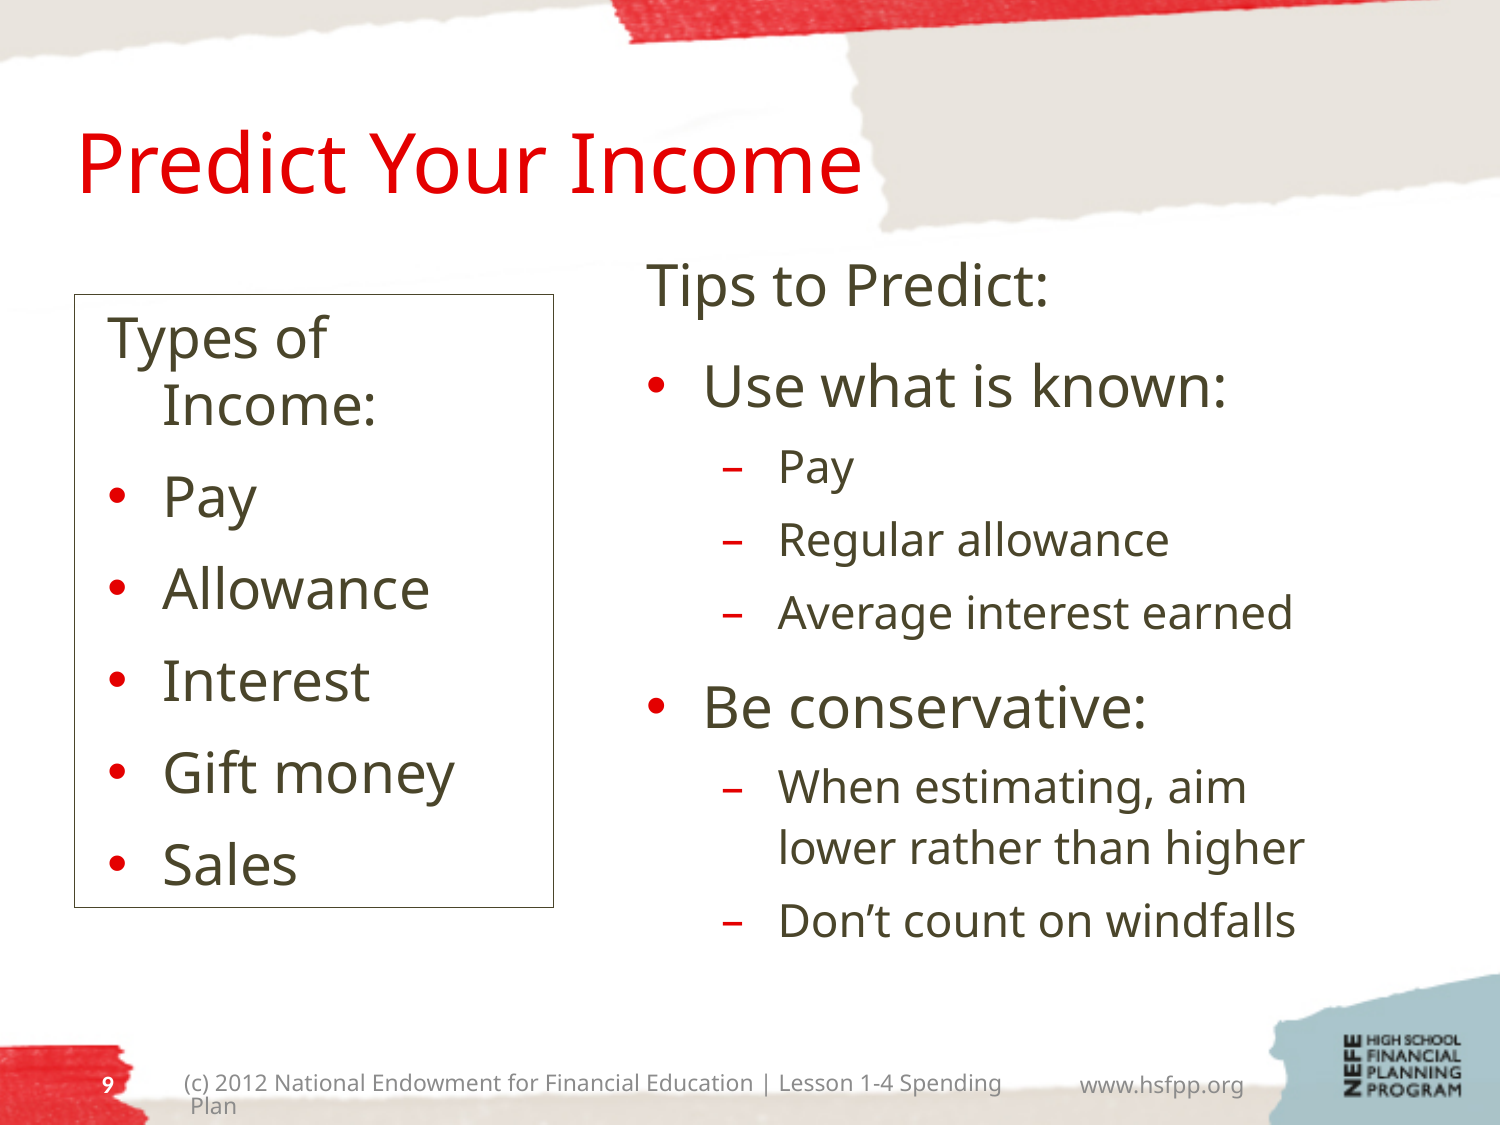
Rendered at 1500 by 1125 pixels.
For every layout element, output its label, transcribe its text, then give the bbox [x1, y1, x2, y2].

footer (c) 2012 National Endowment for Financial Education | Lesson 1-4 Spending Plan [169, 1042, 1024, 1125]
picture [0, 0, 1500, 1125]
text_box Types of Income: Pay Allowance Interest Gift money Sales [74, 294, 554, 908]
slide_number www.hsfpp.org [1024, 1042, 1260, 1125]
title Predict Your Income [75, 78, 1425, 241]
slide_number 8 [75, 1042, 141, 1125]
text_box Tips to Predict: Use what is known: Pay Regular allowance Average interest earned Be conservative: When estimating, aim lower rather than higher Don’t count on windfalls [631, 240, 1389, 1012]
